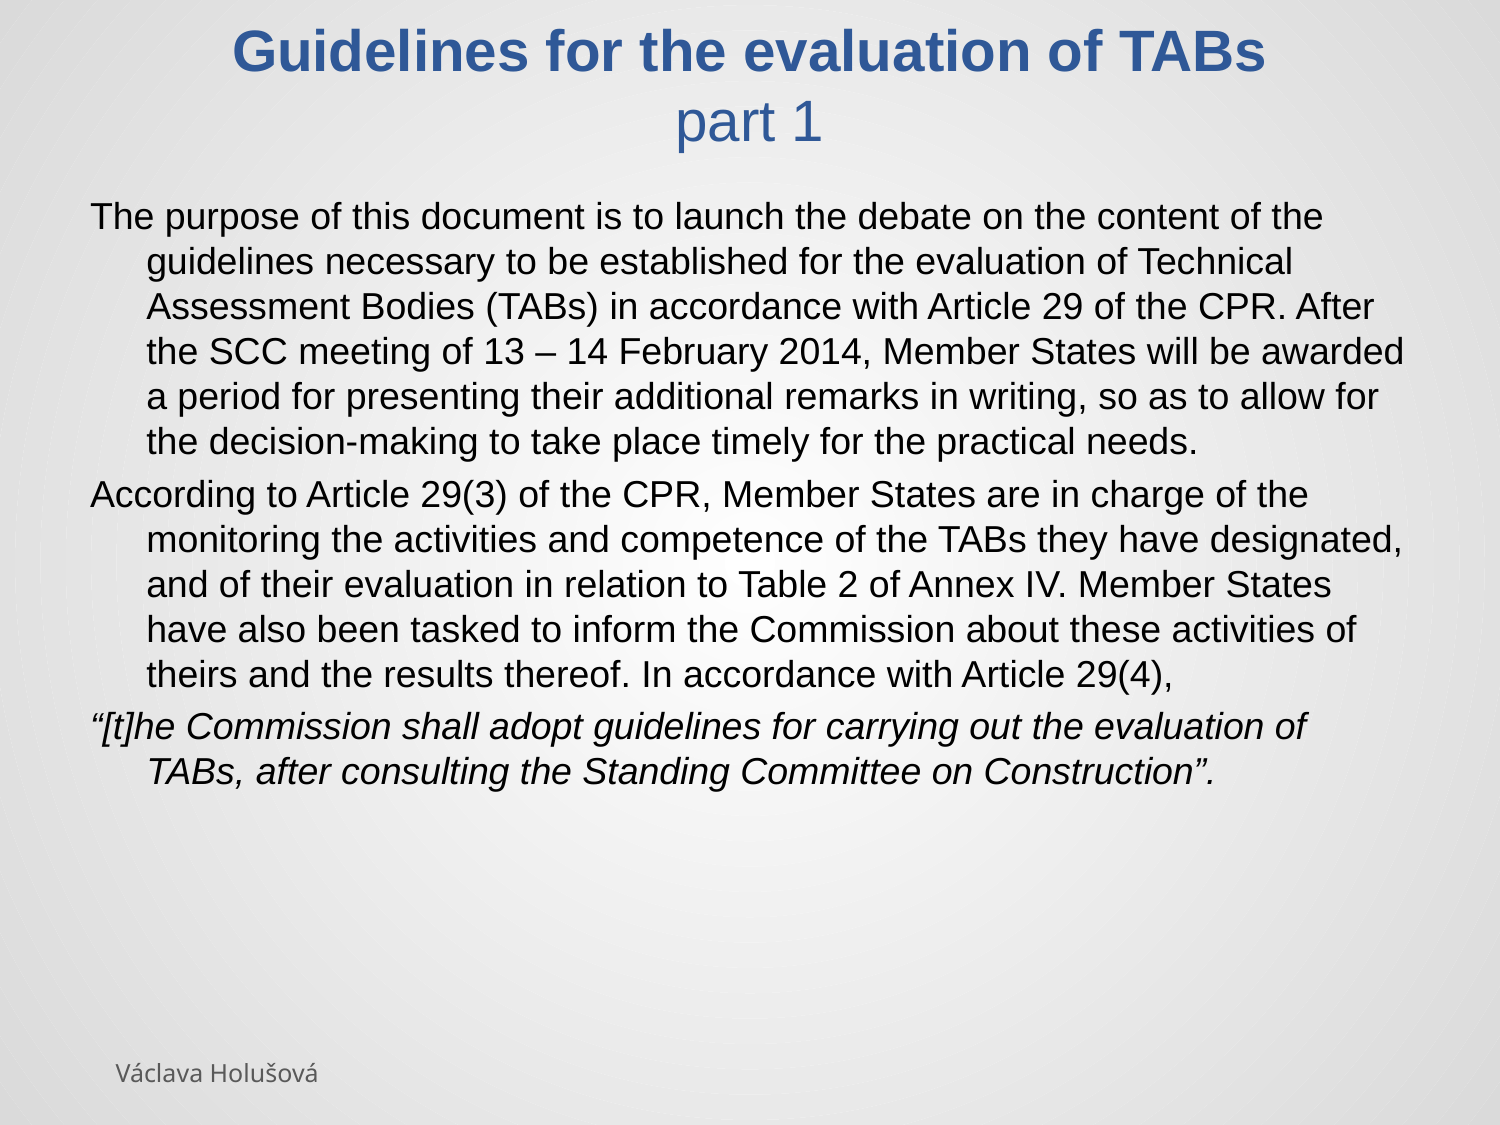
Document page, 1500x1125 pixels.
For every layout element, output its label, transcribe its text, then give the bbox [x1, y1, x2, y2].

footer Václava Holušová [108, 1042, 576, 1103]
title Guidelines for the evaluation of TABs part 1 [75, 0, 1425, 161]
list The purpose of this document is to launch the debate on the content of the guidelines necessary to be established for the evaluation of Technical Assessment Bodies (TABs) in accordance with Article 29 of the CPR. After the SCC meeting of 13 – 14 February 2014, Member States will be awarded a period for presenting their additional remarks in writing, so as to allow for the decision-making to take place timely for the practical needs. According to Article 29(3) of the CPR, Member States are in charge of the monitoring the activities and competence of the TABs they have designated, and of their evaluation in relation to Table 2 of Annex IV. Member States have also been tasked to inform the Commission about these activities of theirs and the results thereof. In accordance with Article 29(4), “[t]he Commission shall adopt guidelines for carrying out the evaluation of TABs, after consulting the Standing Committee on Construction”. [75, 184, 1425, 1005]
